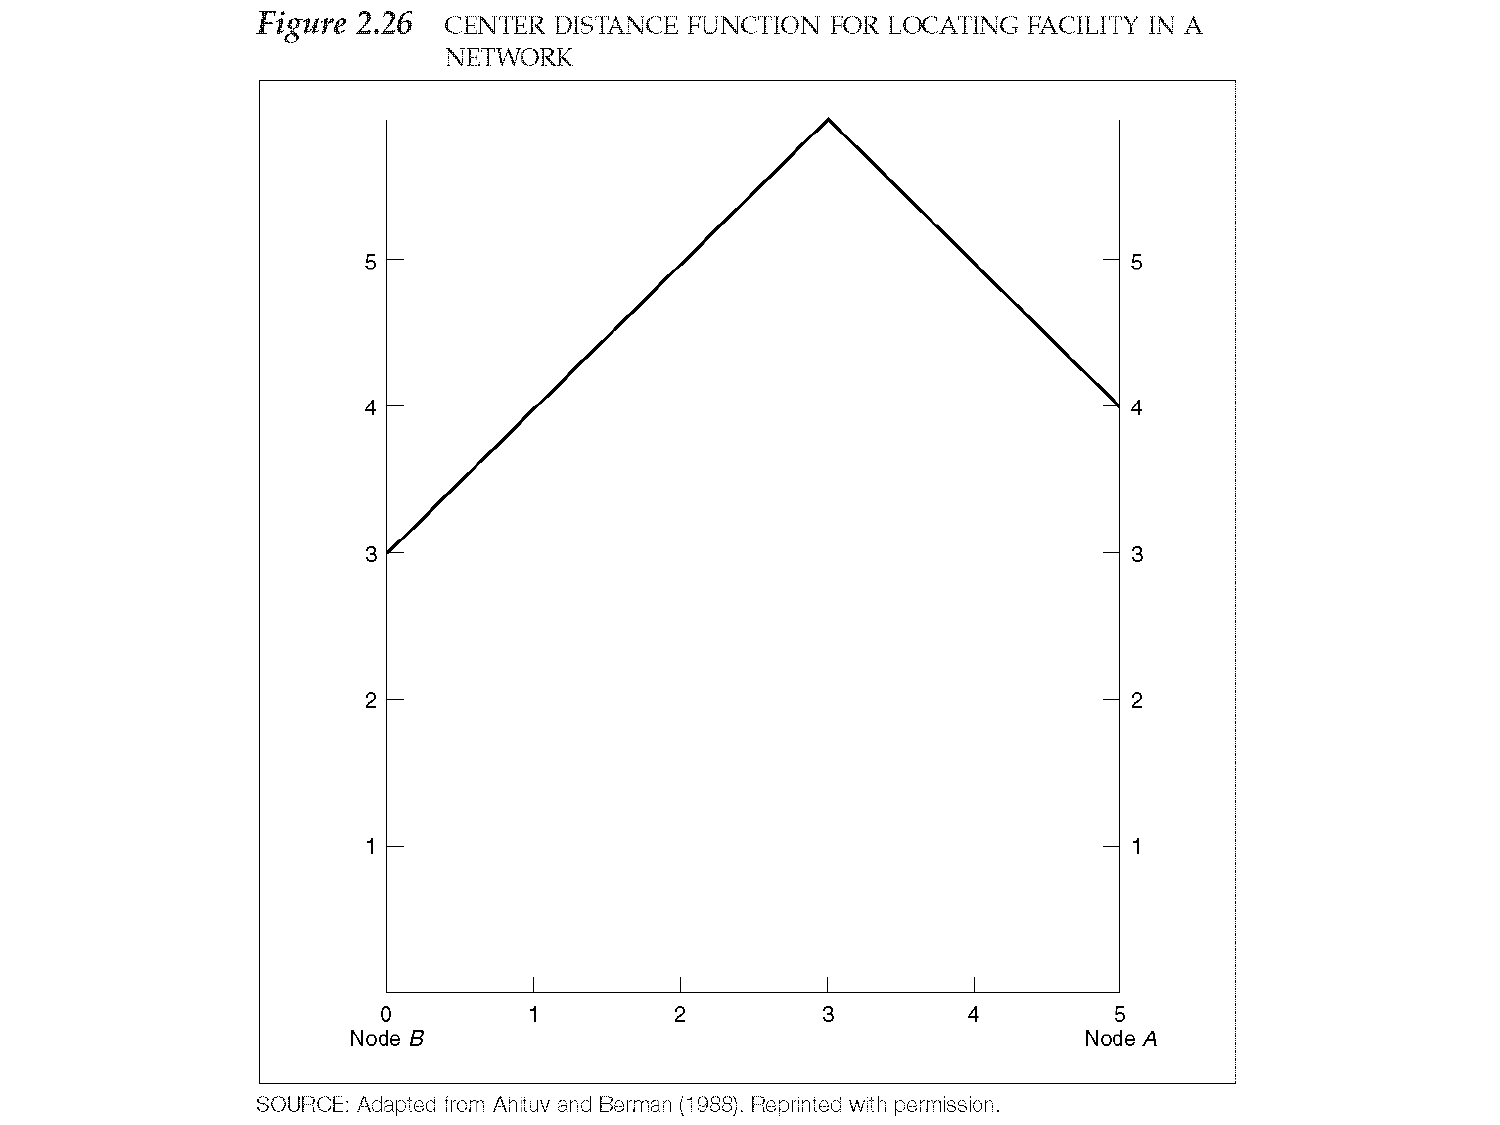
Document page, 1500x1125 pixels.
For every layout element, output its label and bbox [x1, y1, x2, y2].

picture [248, 0, 1252, 1125]
